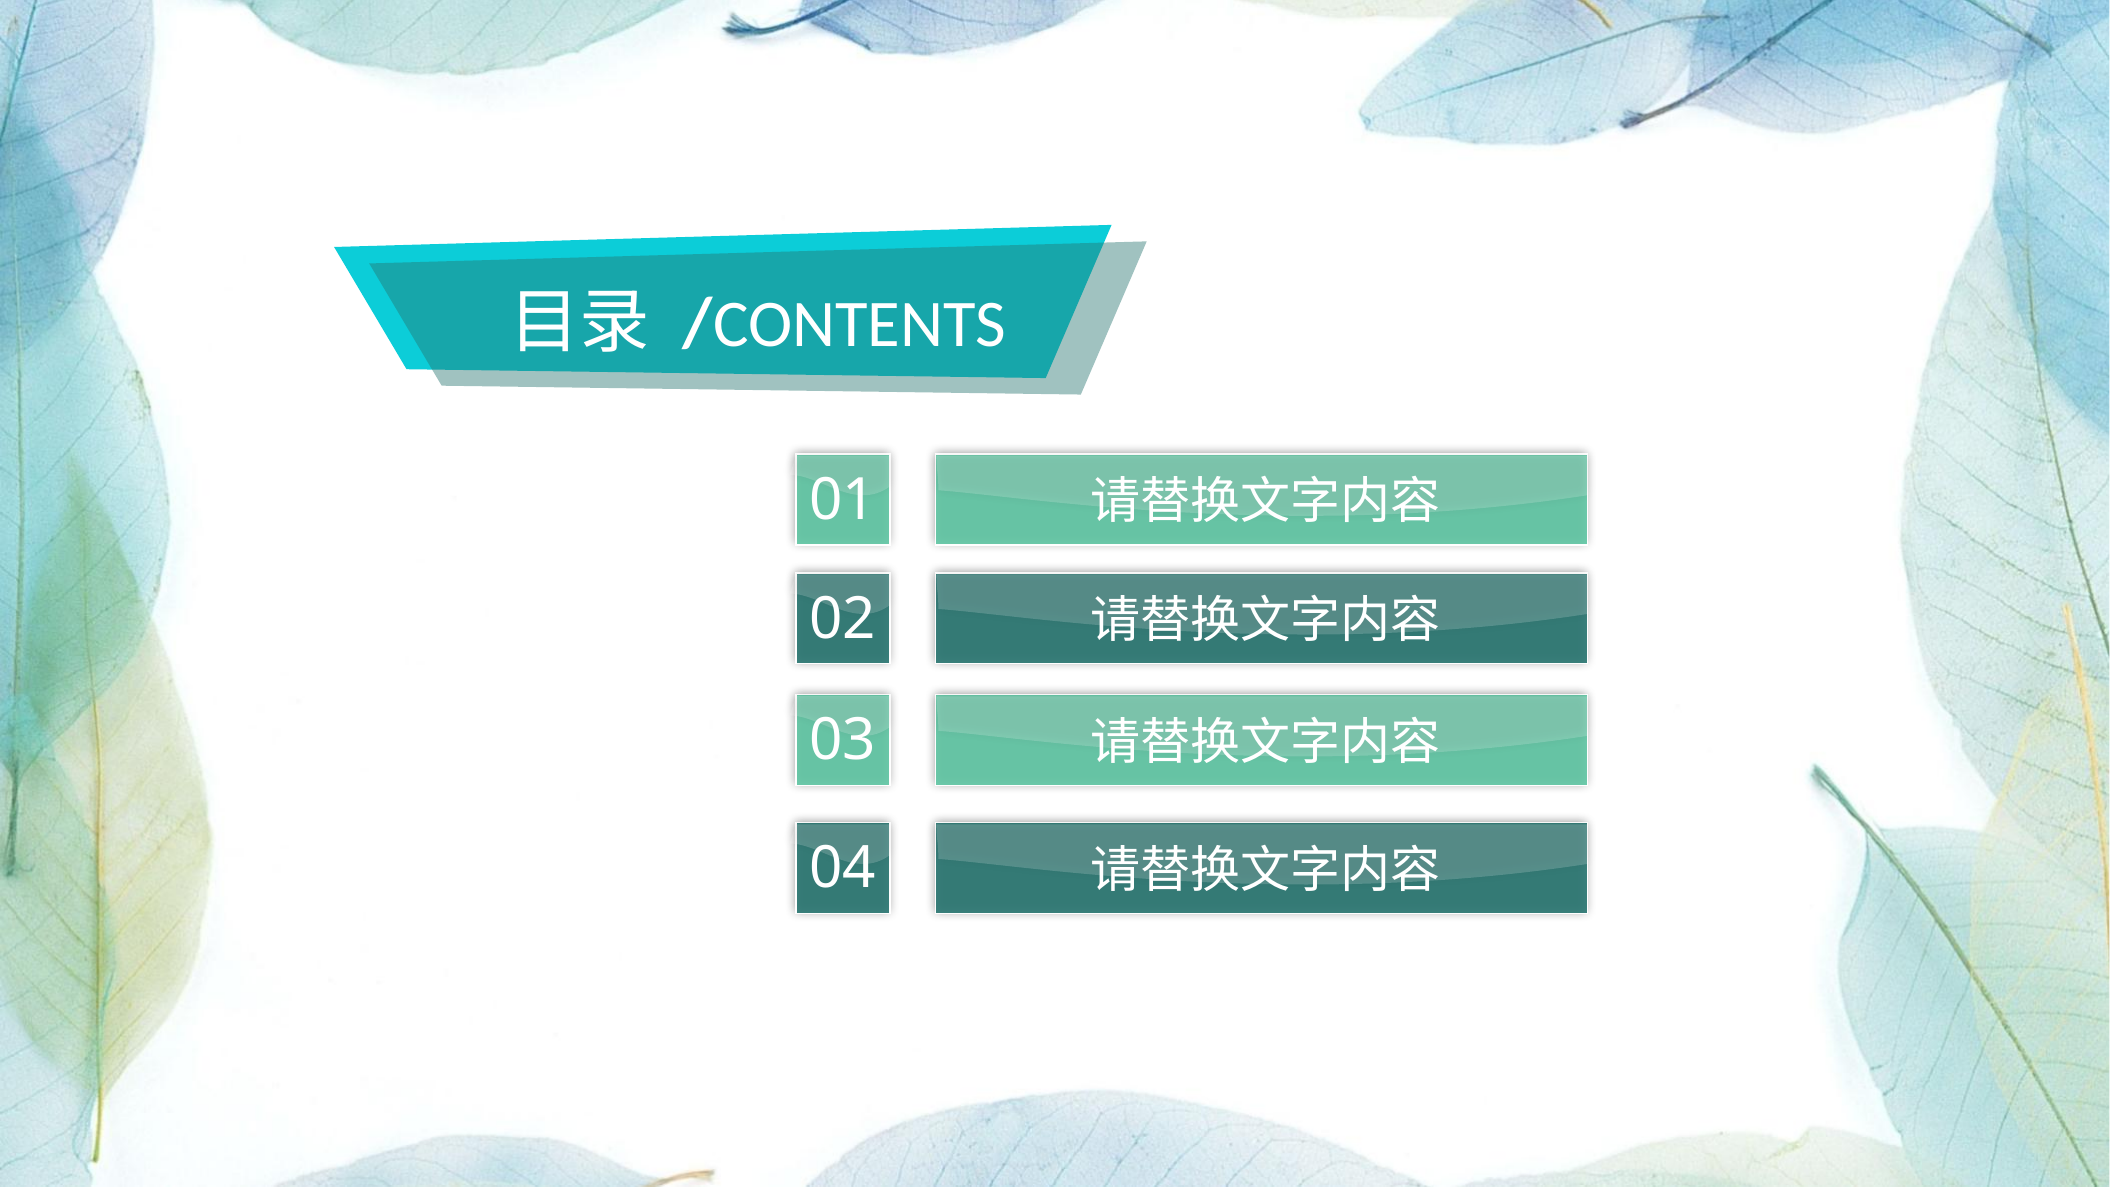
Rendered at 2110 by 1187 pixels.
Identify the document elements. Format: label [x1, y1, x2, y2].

text_box [789, 694, 891, 786]
text_box [789, 822, 891, 914]
text_box [935, 572, 1589, 664]
text_box [789, 572, 891, 664]
picture [0, 0, 2110, 1187]
text_box [935, 694, 1589, 786]
text_box [935, 453, 1589, 545]
text_box [789, 453, 891, 545]
text_box [334, 224, 1147, 395]
text_box [935, 822, 1589, 914]
